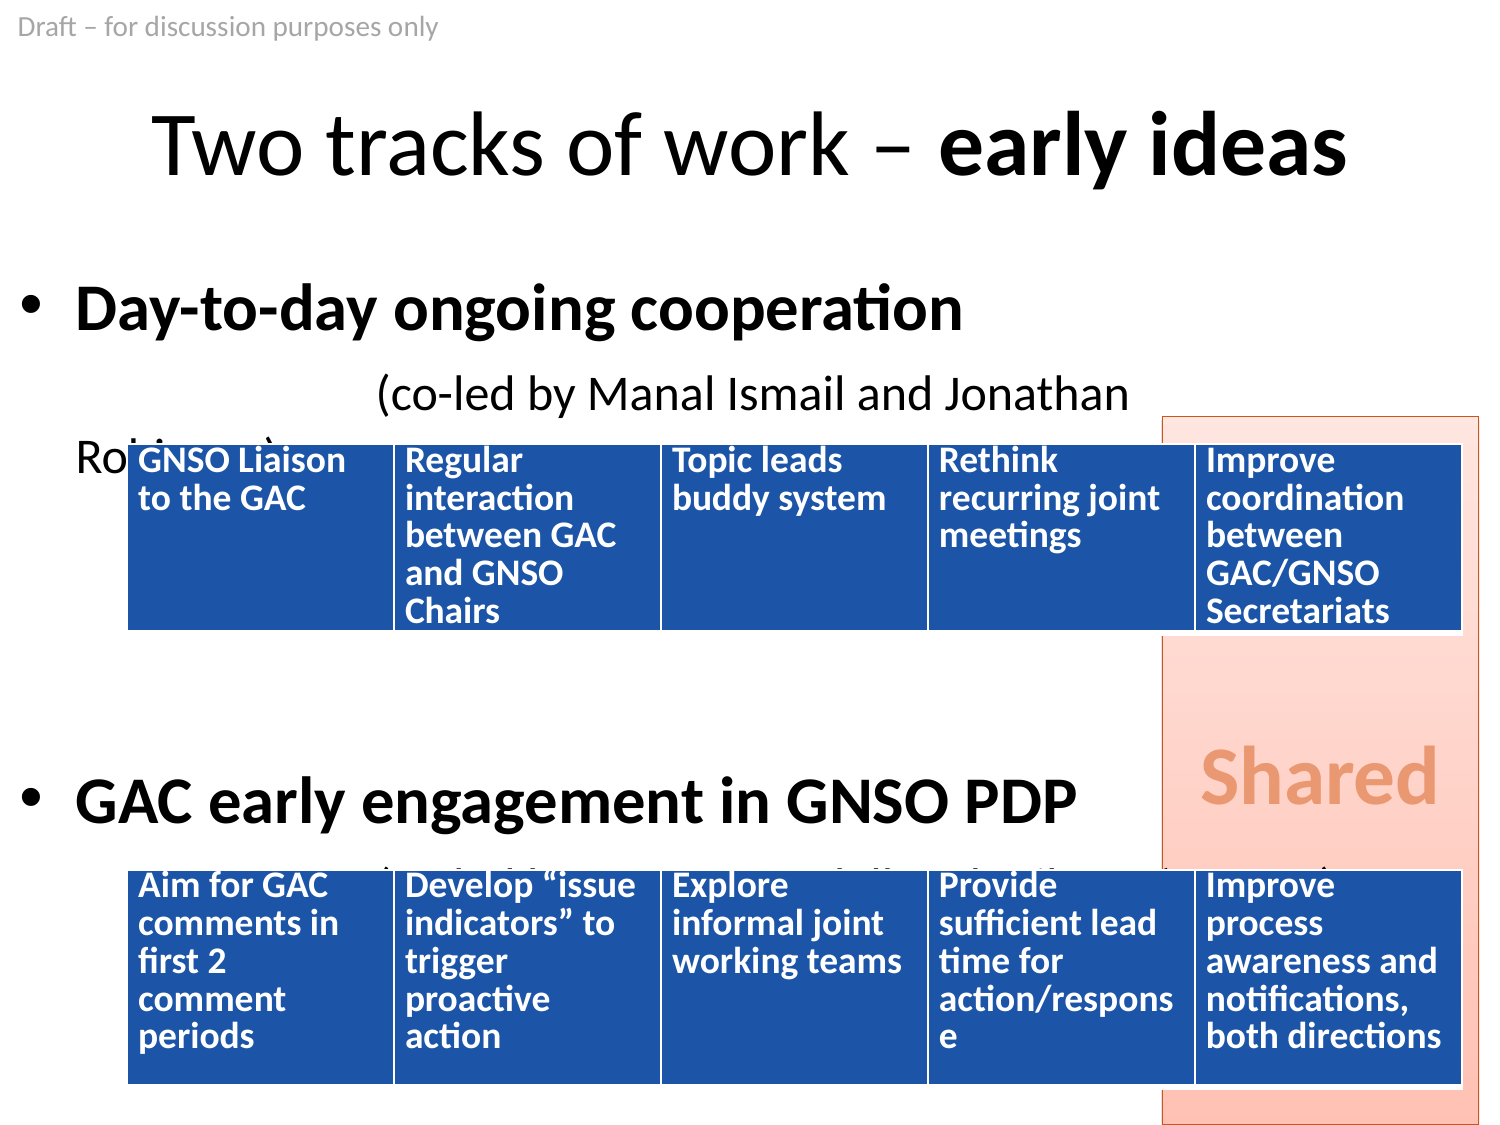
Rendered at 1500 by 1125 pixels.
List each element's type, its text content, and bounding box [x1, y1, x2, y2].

table_header Rethink recurring joint meetings [929, 445, 1194, 630]
table_header GNSO Liaison to the GAC [128, 445, 393, 630]
table_header Regular interaction between GAC and GNSO Chairs [395, 445, 660, 630]
table_header Improve process awareness and notifications, both directions [1196, 871, 1461, 1084]
list Day-to-day ongoing cooperation (co-led by Manal Ismail and Jonathan Robinson) GAC early engagement in GNSO PDP (co-led by Suzanne Radell and Mikey O’Connor) [4, 255, 1355, 999]
table_header Provide sufficient lead time for action/response [929, 871, 1194, 1084]
text_box Shared [1162, 416, 1479, 1125]
table_header Aim for GAC comments in first 2 comment periods [128, 871, 393, 1084]
title Two tracks of work – early ideas [74, 44, 1426, 233]
table_header Explore informal joint working teams [662, 871, 927, 1084]
table_header Topic leads buddy system [662, 445, 927, 630]
table_header Develop “issue indicators” to trigger proactive action [395, 871, 660, 1084]
table_header Improve coordination between GAC/GNSO Secretariats [1196, 445, 1461, 630]
